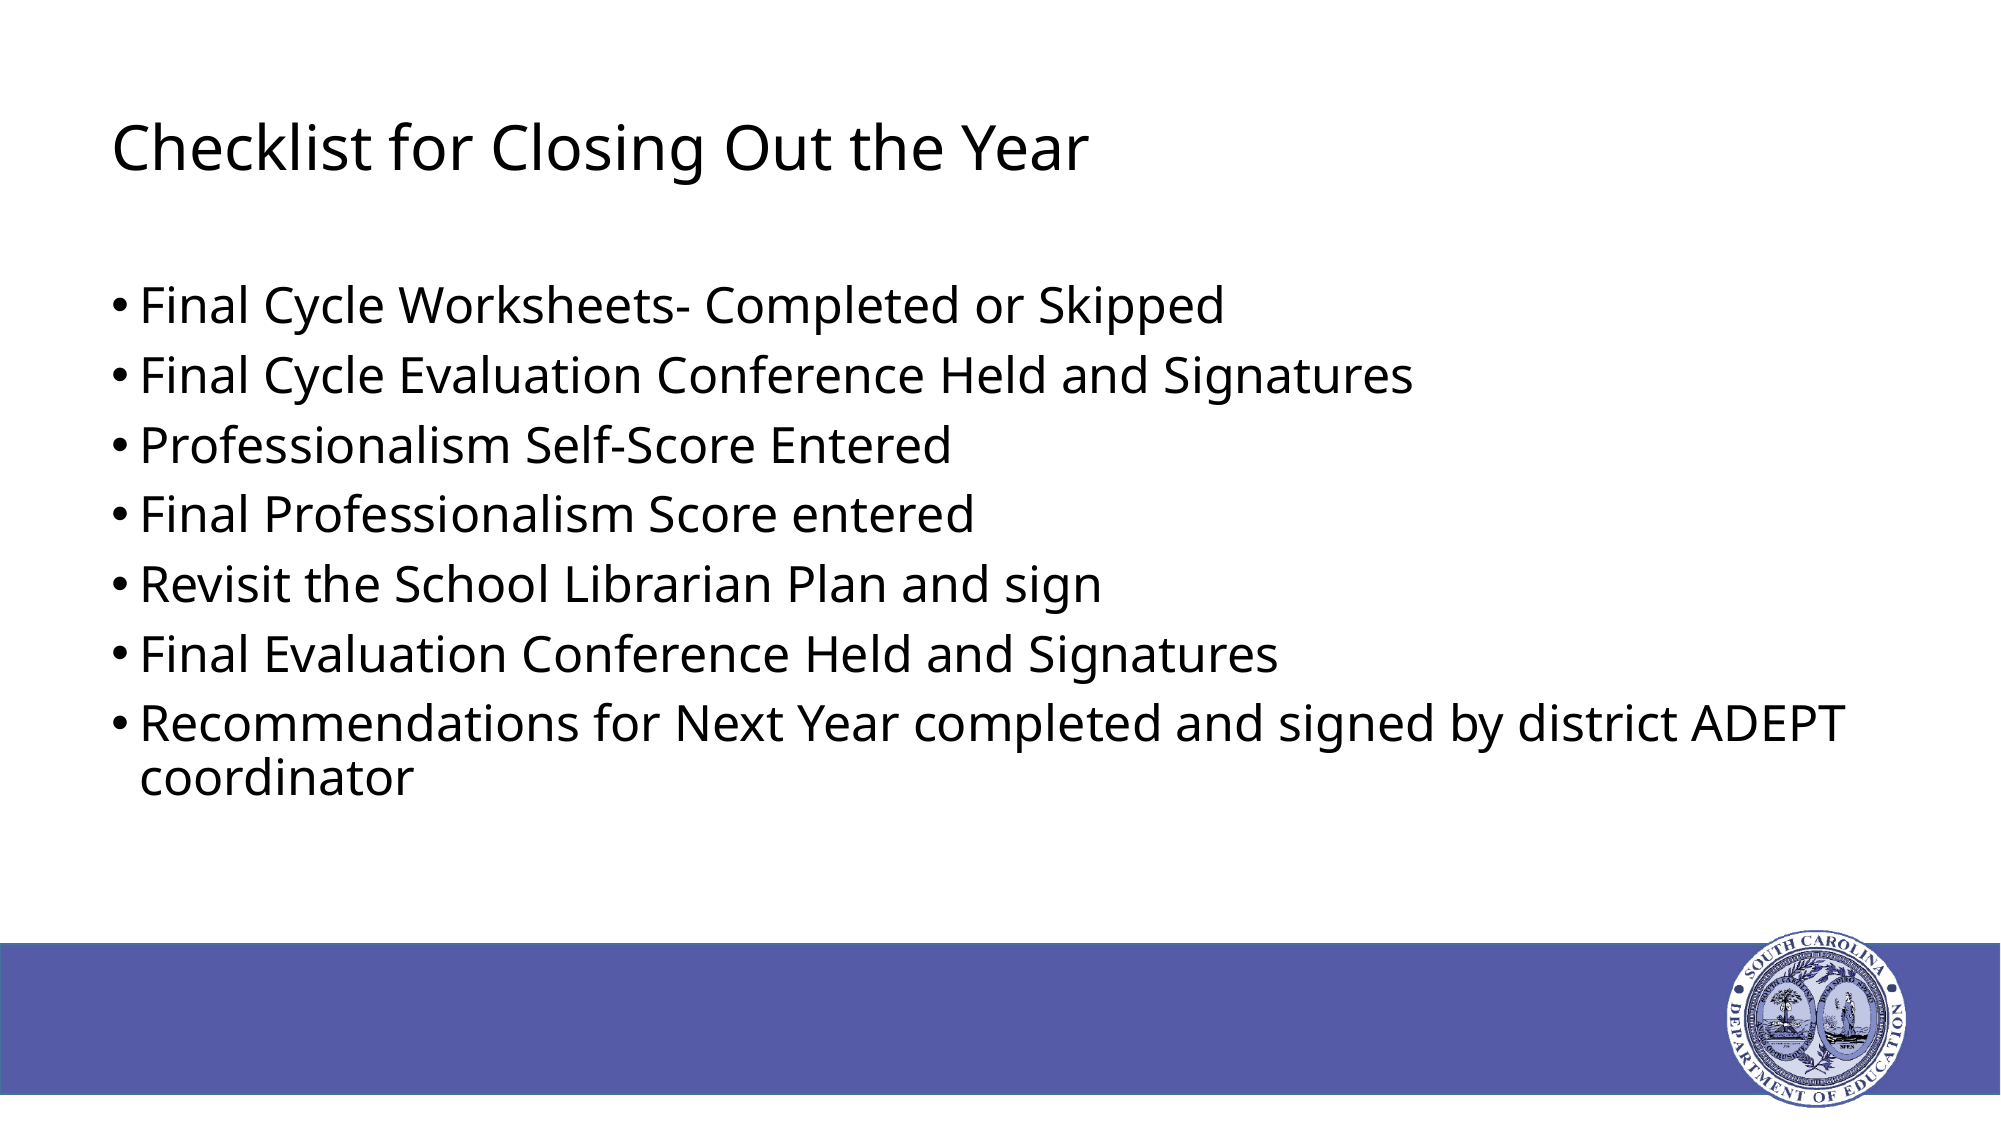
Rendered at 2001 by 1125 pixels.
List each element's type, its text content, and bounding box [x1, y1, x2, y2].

title Checklist for Closing Out the Year [96, 59, 1897, 240]
picture [1723, 928, 1907, 1109]
list Final Cycle Worksheets- Completed or Skipped Final Cycle Evaluation Conference Held and Signatures Professionalism Self-Score Entered Final Professionalism Score entered Revisit the School Librarian Plan and sign Final Evaluation Conference Held and Signatures Recommendations for Next Year completed and signed by district ADEPT coordinator [96, 273, 1897, 926]
